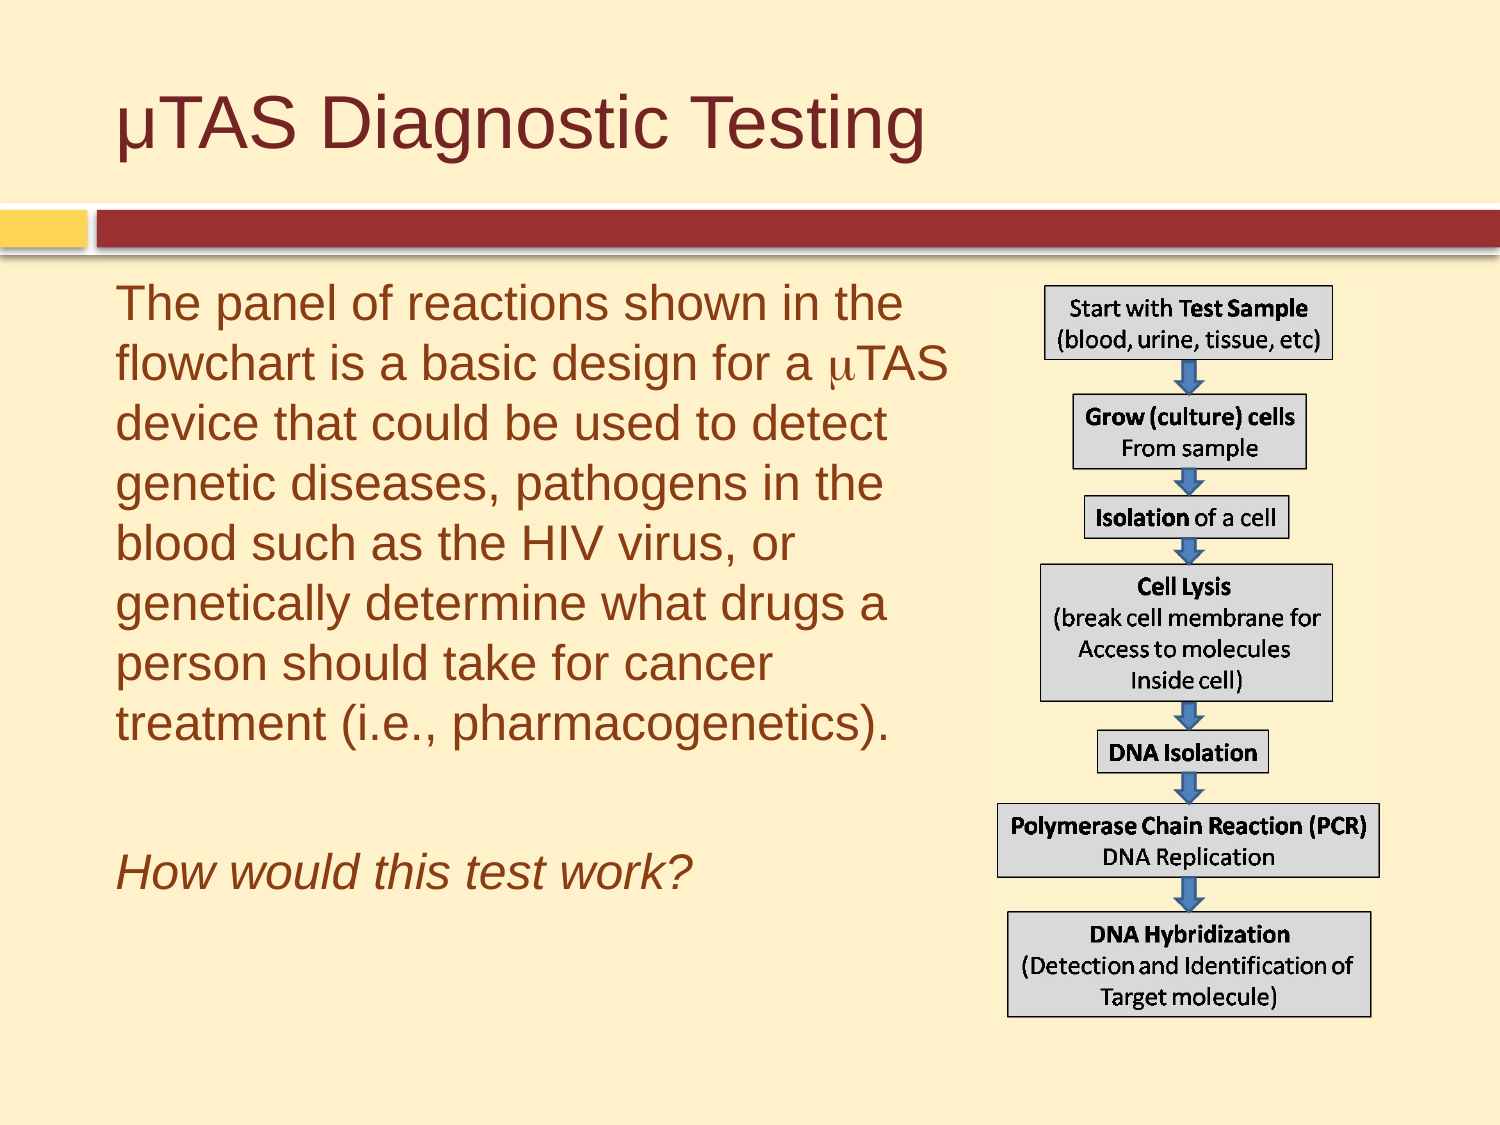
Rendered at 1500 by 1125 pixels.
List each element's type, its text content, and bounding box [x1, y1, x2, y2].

title μTAS Diagnostic Testing [100, 37, 1438, 200]
list The panel of reactions shown in the flowchart is a basic design for a mTAS device that could be used to detect genetic diseases, pathogens in the blood such as the HIV virus, or genetically determine what drugs a person should take for cancer treatment (i.e., pharmacogenetics). How would this test work? [100, 262, 966, 1000]
picture [992, 282, 1383, 1018]
